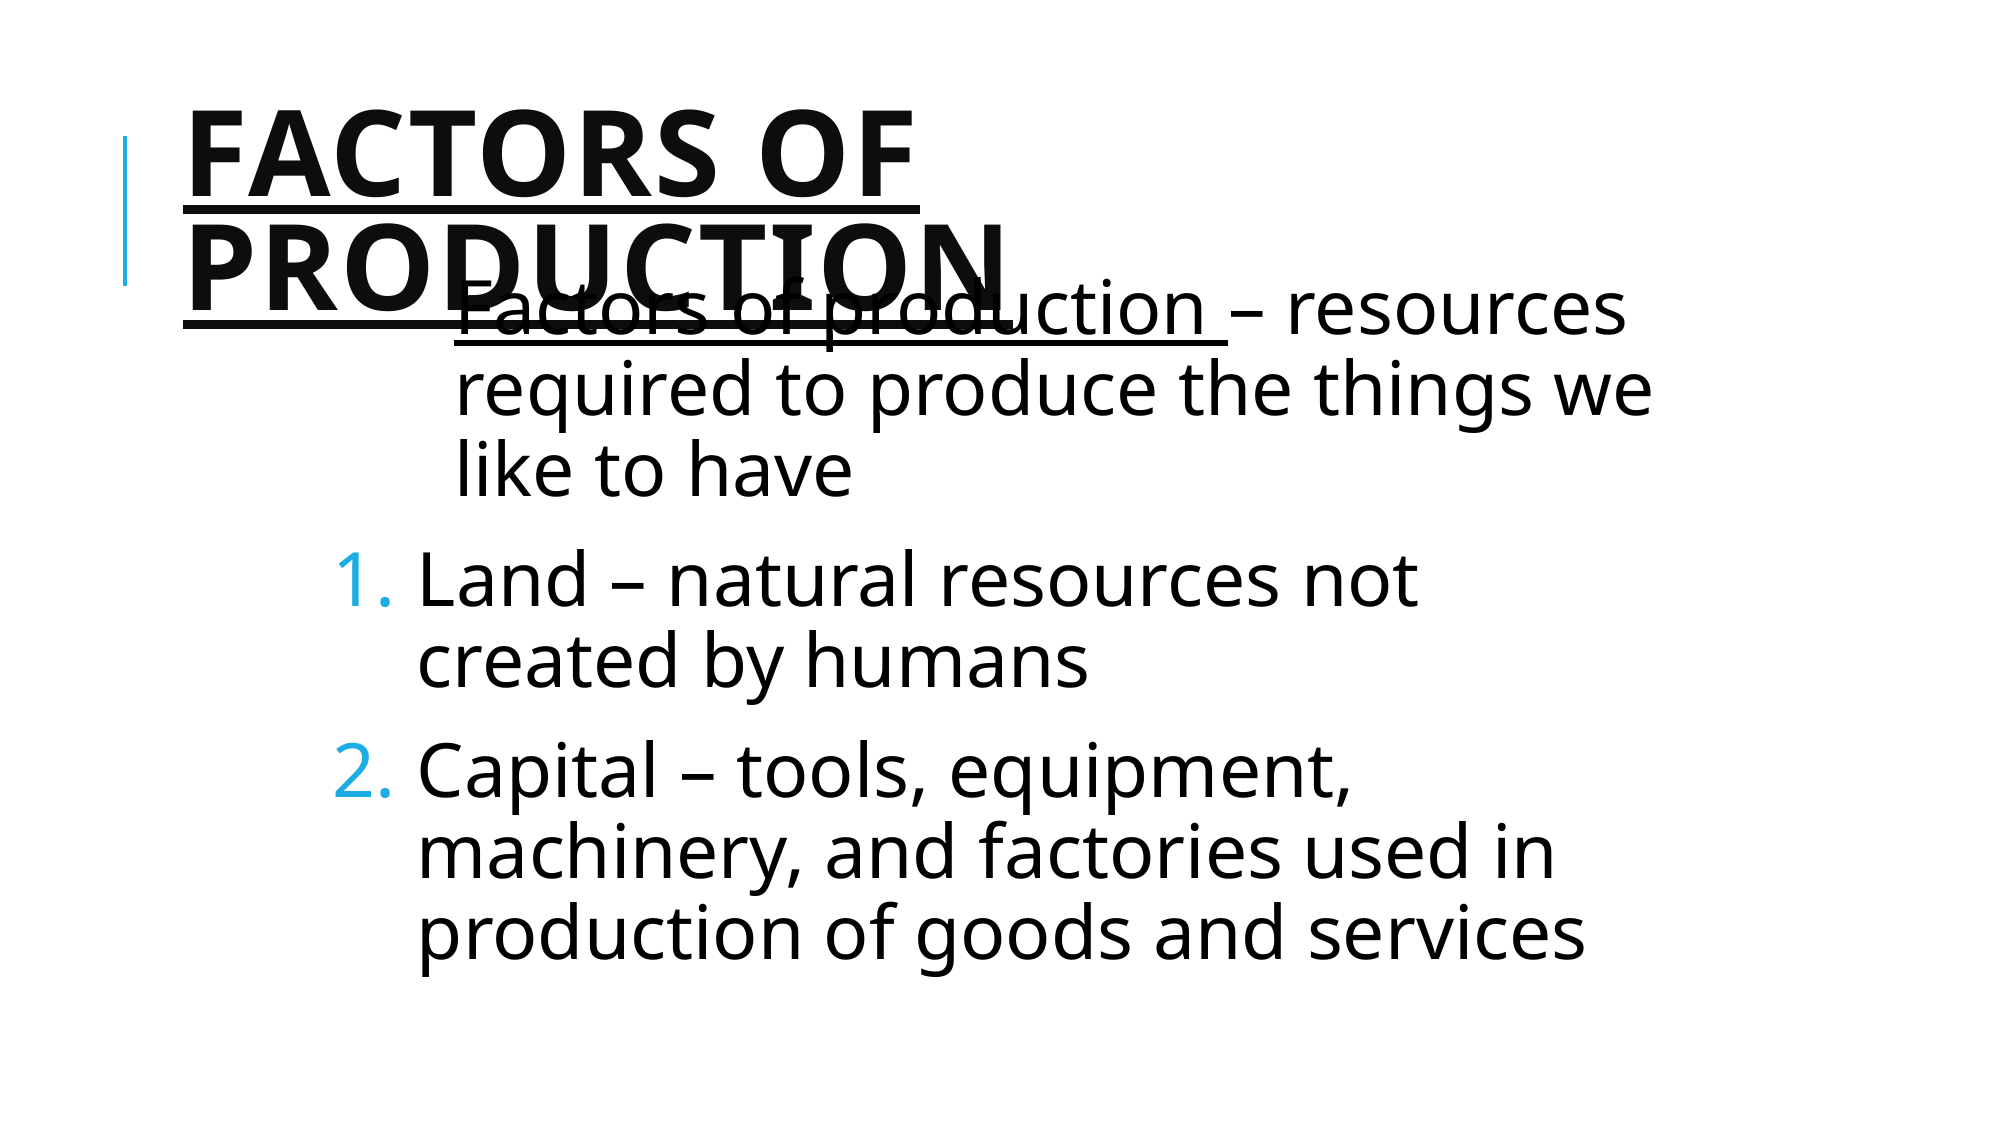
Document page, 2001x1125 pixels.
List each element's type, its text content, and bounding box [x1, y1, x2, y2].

title Factors of Production [168, 96, 1763, 342]
list Factors of production – resources required to produce the things we like to have Land – natural resources not created by humans Capital – tools, equipment, machinery, and factories used in production of goods and services [324, 262, 1675, 1125]
